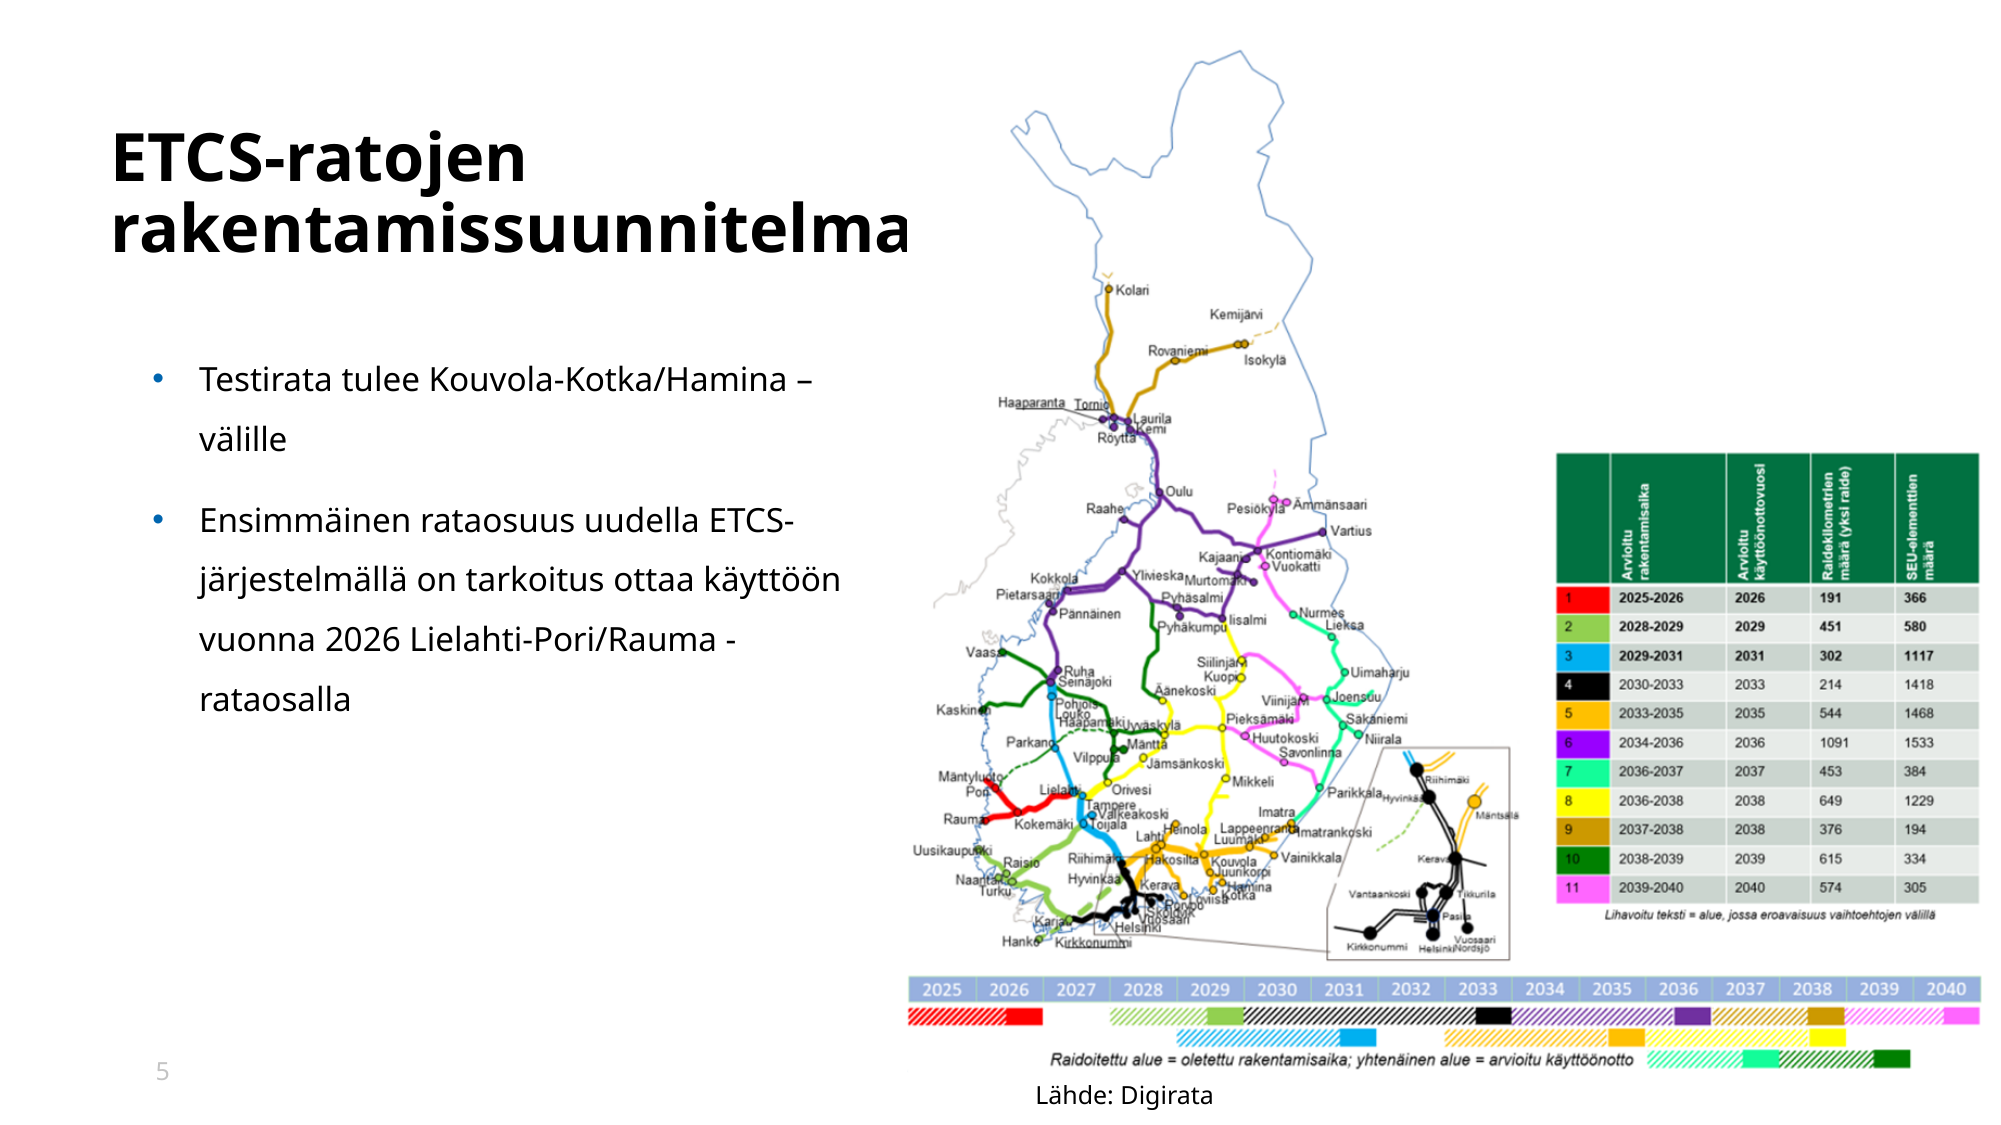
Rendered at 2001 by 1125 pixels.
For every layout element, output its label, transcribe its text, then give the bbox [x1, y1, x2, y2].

title ETCS-ratojen rakentamissuunnitelma [95, 59, 907, 331]
picture [907, 39, 1996, 1073]
slide_number 5 [140, 1042, 233, 1103]
list Testirata tulee Kouvola-Kotka/Hamina –välille Ensimmäinen rataosuus uudella ETCS-järjestelmällä on tarkoitus ottaa käyttöön vuonna 2026 Lielahti-Pori/Rauma -rataosalla [137, 331, 894, 1007]
text_box Lähde: Digirata [1020, 1073, 1747, 1118]
